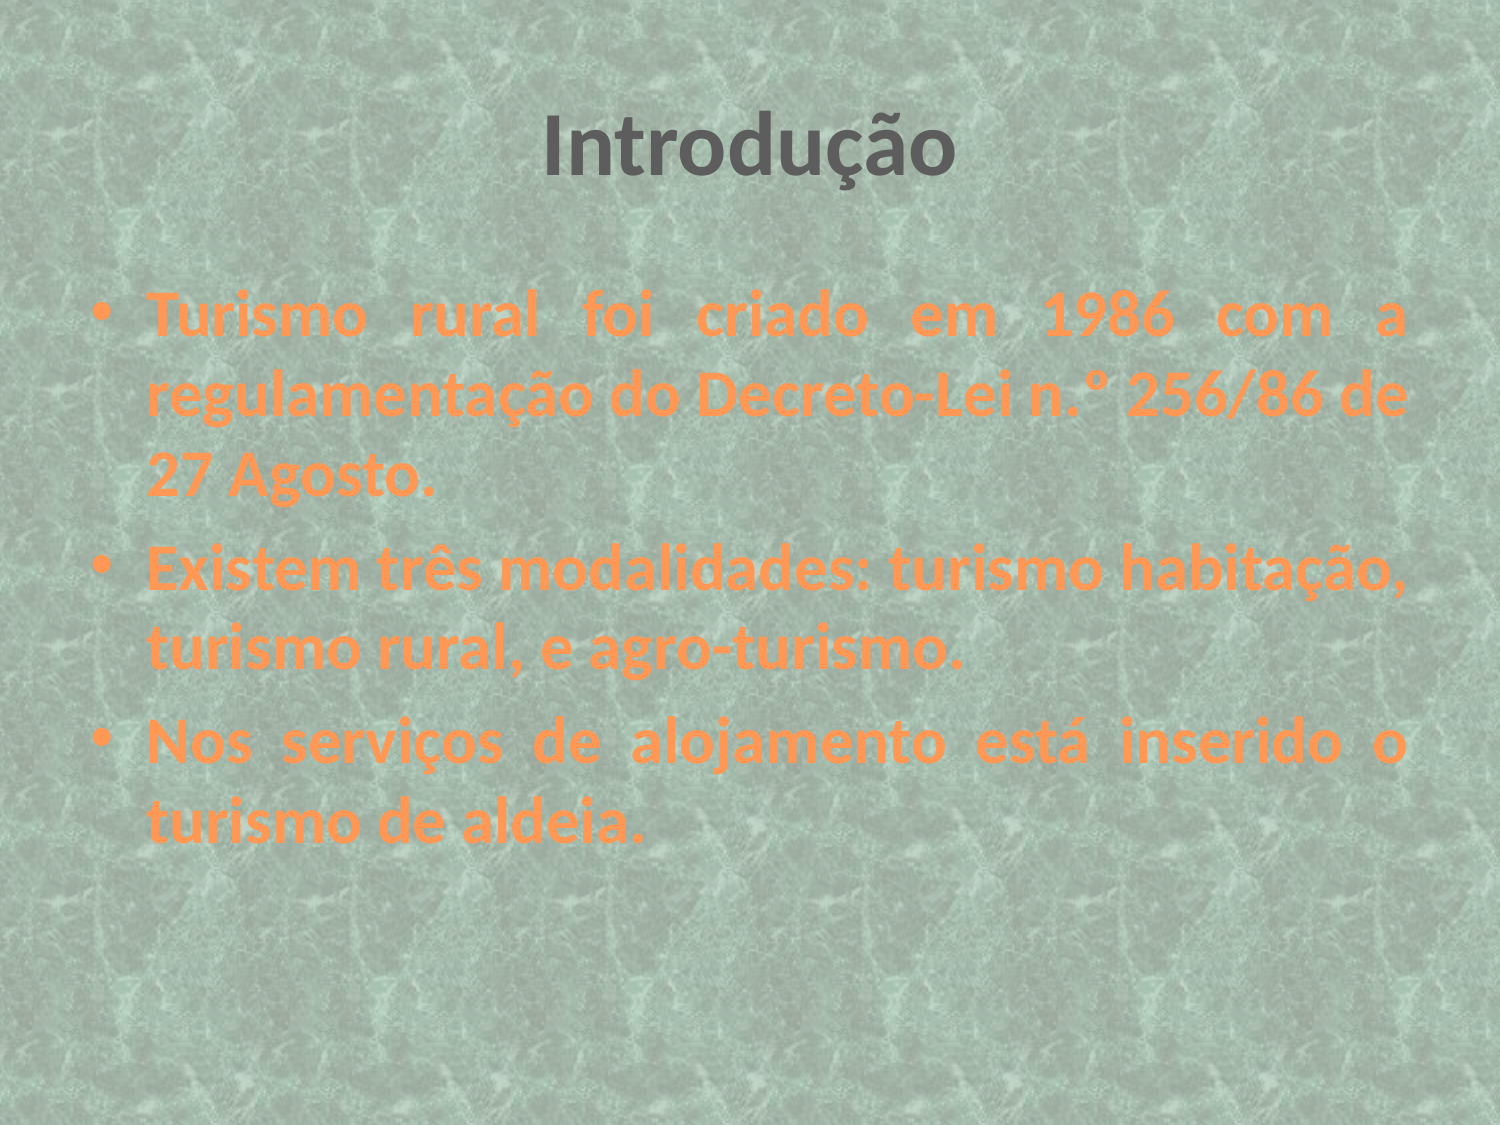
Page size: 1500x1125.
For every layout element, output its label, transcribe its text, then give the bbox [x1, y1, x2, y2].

list Turismo rural foi criado em 1986 com a regulamentação do Decreto-Lei n.º 256/86 de 27 Agosto. Existem três modalidades: turismo habitação, turismo rural, e agro-turismo. Nos serviços de alojamento está inserido o turismo de aldeia. [75, 262, 1425, 1005]
title Introdução [75, 45, 1425, 233]
